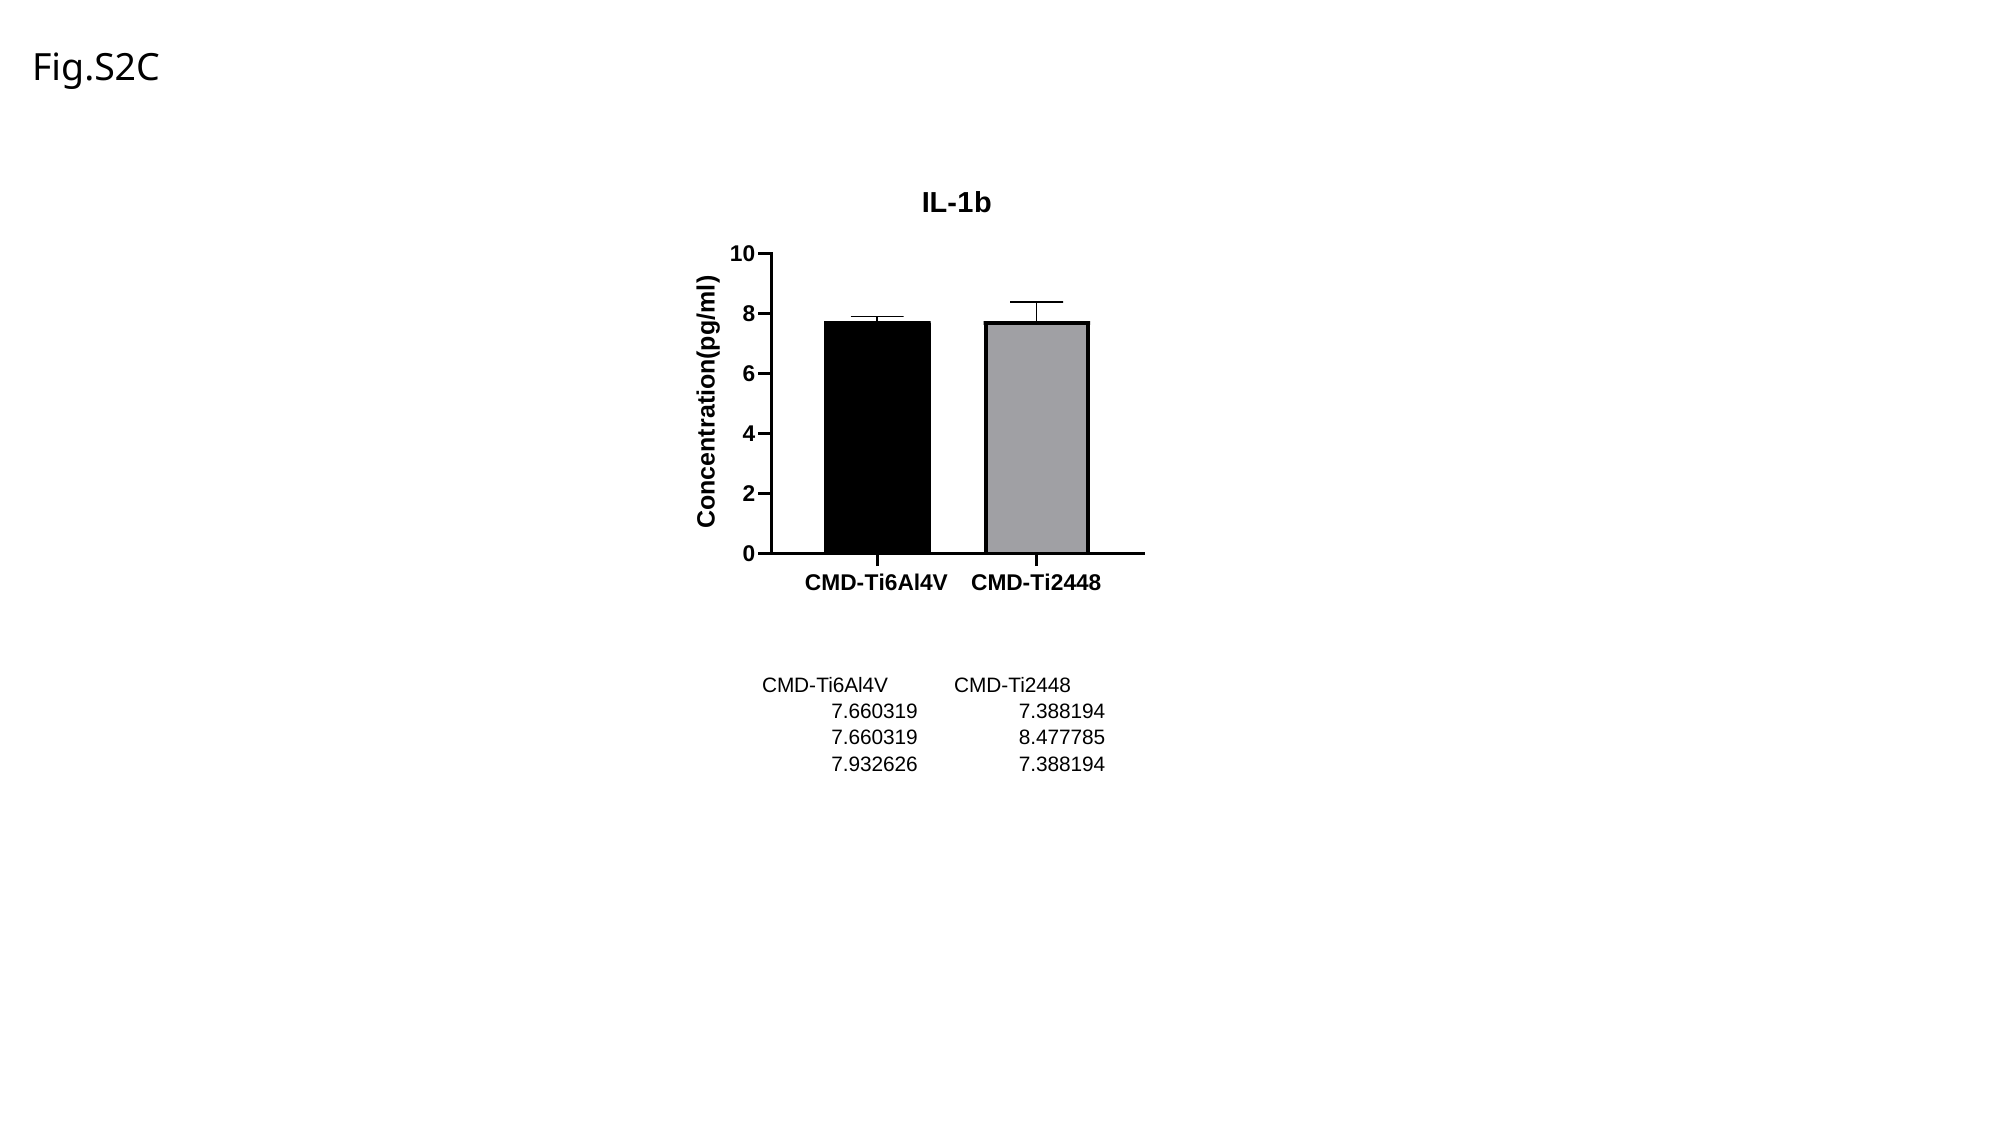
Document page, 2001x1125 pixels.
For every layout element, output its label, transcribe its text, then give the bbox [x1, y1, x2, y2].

table_header CMD-Ti6Al4V [731, 671, 919, 698]
table_cell 8.477785 [919, 724, 1106, 750]
table_cell 7.388194 [919, 750, 1106, 776]
table_header CMD-Ti2448 [919, 671, 1106, 698]
table_cell 7.660319 [731, 724, 919, 750]
table_cell 7.388194 [919, 698, 1106, 724]
text_box Fig.S2C [17, 35, 175, 96]
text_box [669, 164, 1215, 623]
table_cell 7.932626 [731, 750, 919, 776]
table_cell 7.660319 [731, 698, 919, 724]
